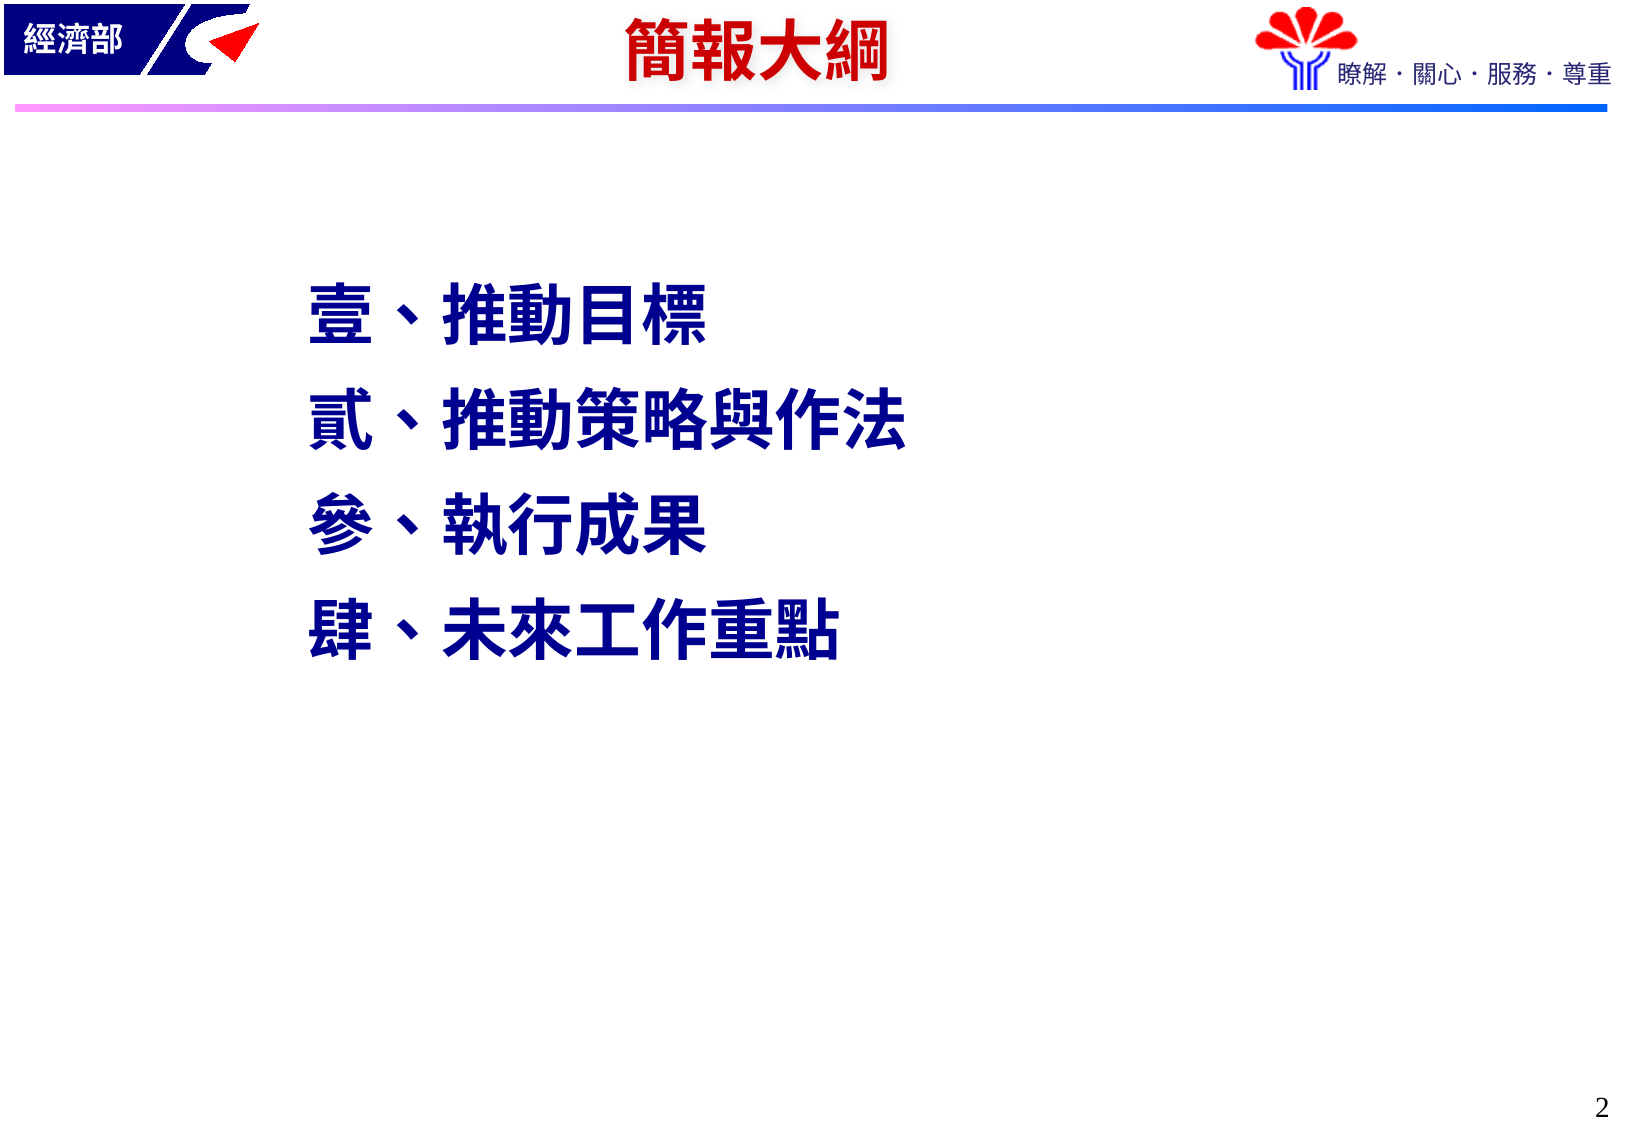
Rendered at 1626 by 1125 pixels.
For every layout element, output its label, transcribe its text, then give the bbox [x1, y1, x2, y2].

table_cell 11 [755, 104, 760, 112]
picture [1255, 7, 1358, 90]
title 簡報大綱 [268, 7, 1246, 91]
list 壹、推動目標 貳、推動策略與作法 參、執行成果 肆、未來工作重點 [292, 265, 1357, 740]
table_cell 62 [917, 104, 922, 112]
slide_number 1 [1245, 1080, 1625, 1124]
table_cell 218 [855, 104, 866, 112]
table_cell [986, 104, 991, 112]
table_cell 8 [1010, 104, 1016, 112]
